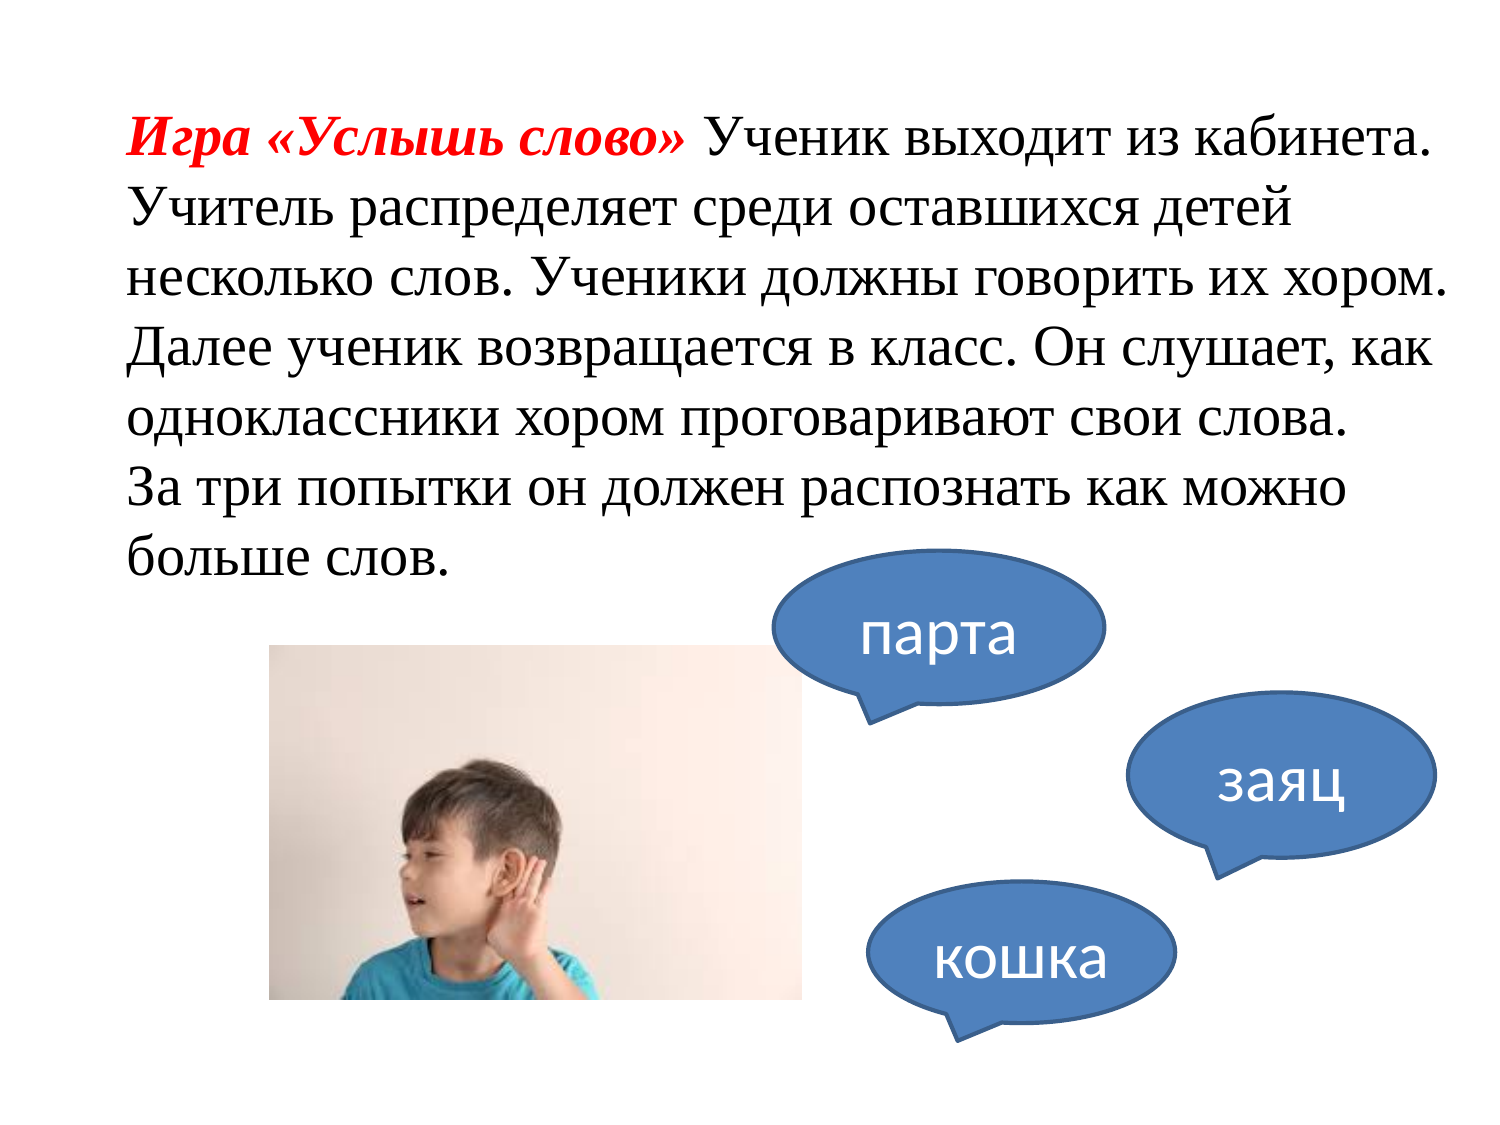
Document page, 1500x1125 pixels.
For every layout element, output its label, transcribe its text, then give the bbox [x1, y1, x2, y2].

text_box кошка [865, 879, 1178, 1043]
picture [268, 644, 802, 1000]
text_box парта [771, 548, 1107, 726]
text_box Игра «Услышь слово» Ученик выходит из кабинета. Учитель распределяет среди оставшихся детей несколько слов. Ученики должны говорить их хором. Далее ученик возвращается в класс. Он слушает, как одноклассники хором проговаривают свои слова. За три попытки он должен распознать как можно больше слов. [112, 90, 1471, 595]
text_box заяц [1125, 690, 1438, 881]
